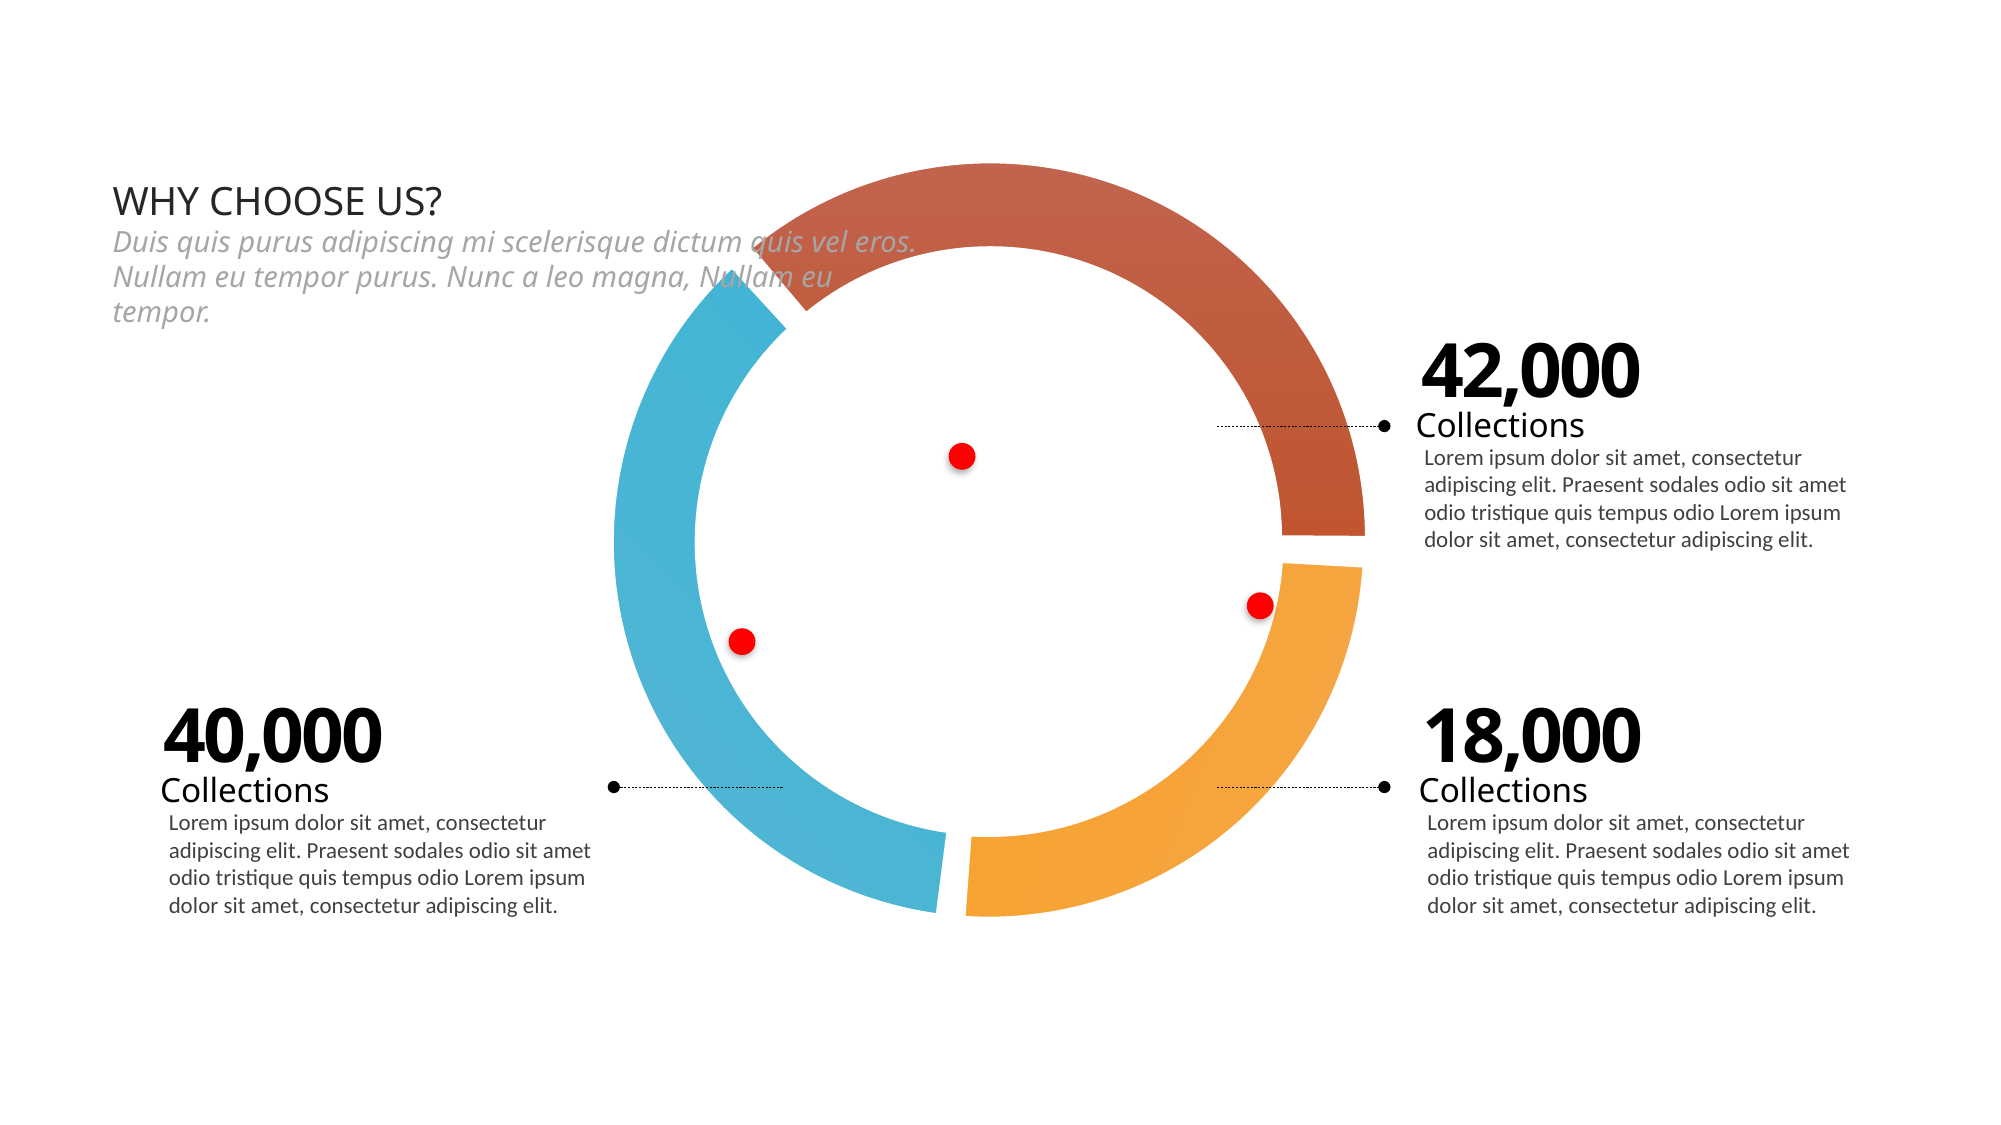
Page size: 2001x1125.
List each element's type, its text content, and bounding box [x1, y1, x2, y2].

text_box Lorem ipsum dolor sit amet, consectetur adipiscing elit. Praesent sodales odio sit amet odio tristique quis tempus odio Lorem ipsum dolor sit amet, consectetur adipiscing elit. [1412, 800, 1873, 925]
text_box Lorem ipsum dolor sit amet, consectetur adipiscing elit. Praesent sodales odio sit amet odio tristique quis tempus odio Lorem ipsum dolor sit amet, consectetur adipiscing elit. [1409, 435, 1870, 560]
text_box Collections [1403, 761, 1604, 817]
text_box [609, 158, 1370, 922]
text_box WHY CHOOSE US? Duis quis purus adipiscing mi scelerisque dictum quis vel eros. Nullam eu tempor purus. Nunc a leo magna, Nullam eu tempor. [102, 148, 949, 334]
text_box 18,000 [1407, 679, 1659, 785]
text_box 42,000 [1406, 314, 1657, 420]
text_box 40,000 [149, 679, 400, 785]
text_box Lorem ipsum dolor sit amet, consectetur adipiscing elit. Praesent sodales odio sit amet odio tristique quis tempus odio Lorem ipsum dolor sit amet, consectetur adipiscing elit. [153, 800, 614, 925]
text_box Collections [1400, 396, 1601, 452]
text_box Collections [145, 761, 345, 817]
